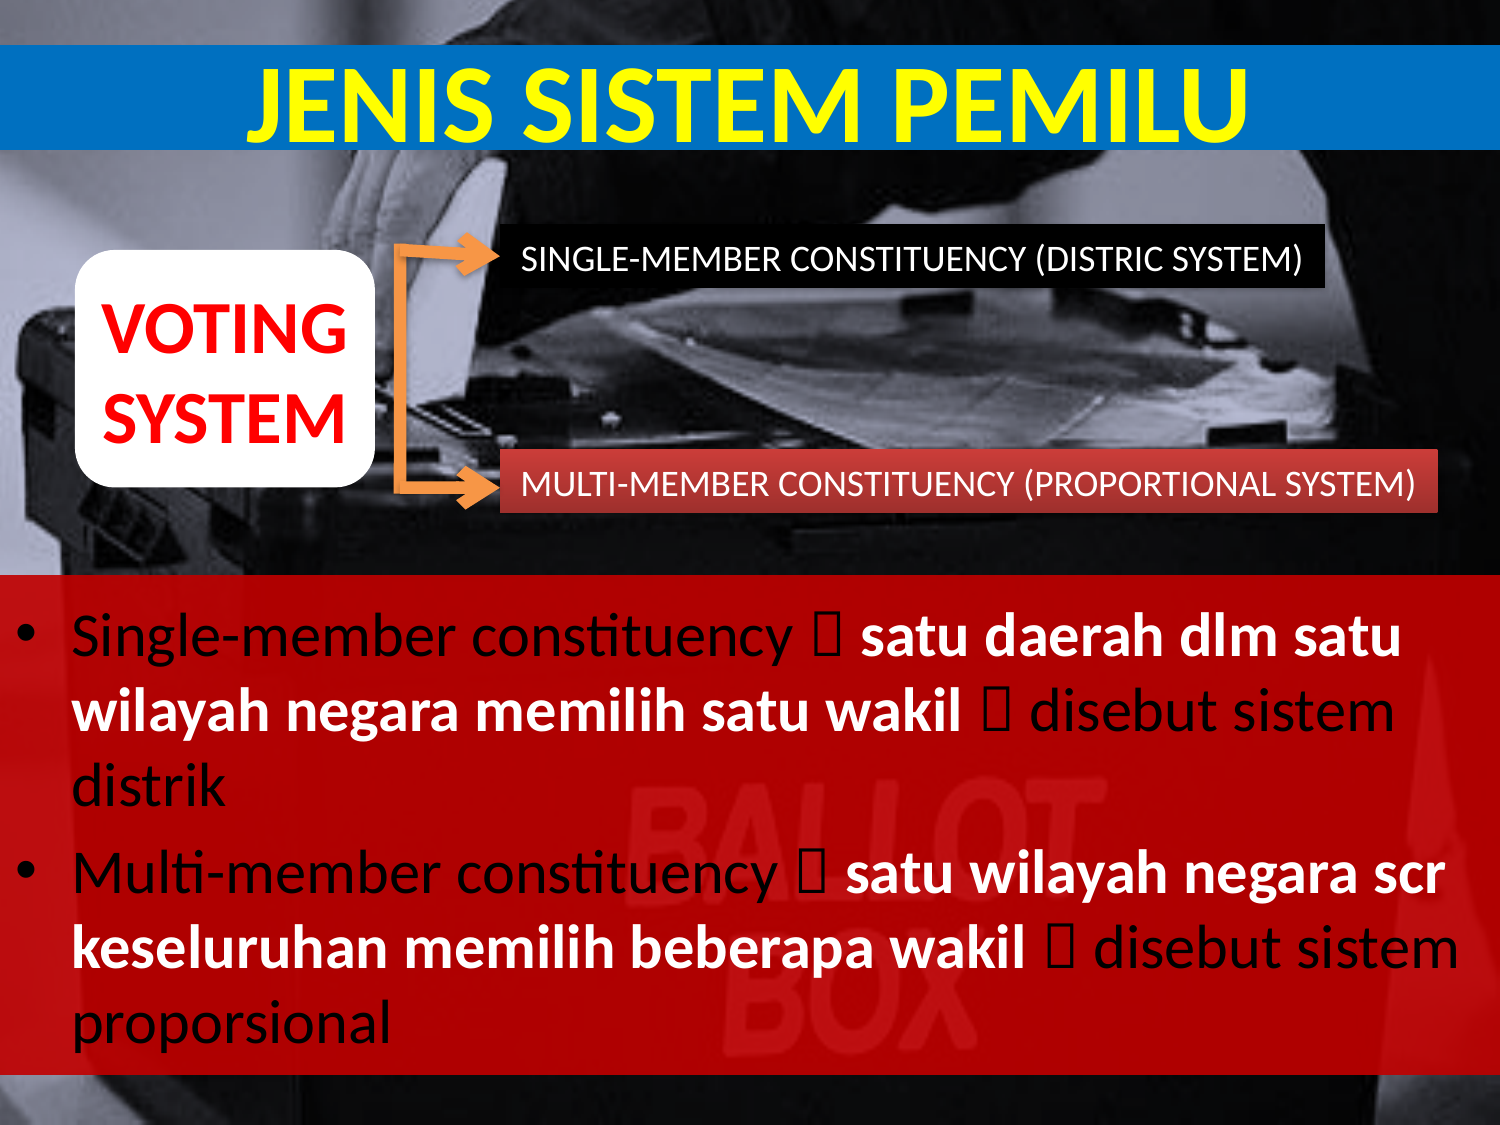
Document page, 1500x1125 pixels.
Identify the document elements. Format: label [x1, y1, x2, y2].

picture [0, 0, 1500, 1125]
text_box [74, 224, 1438, 513]
